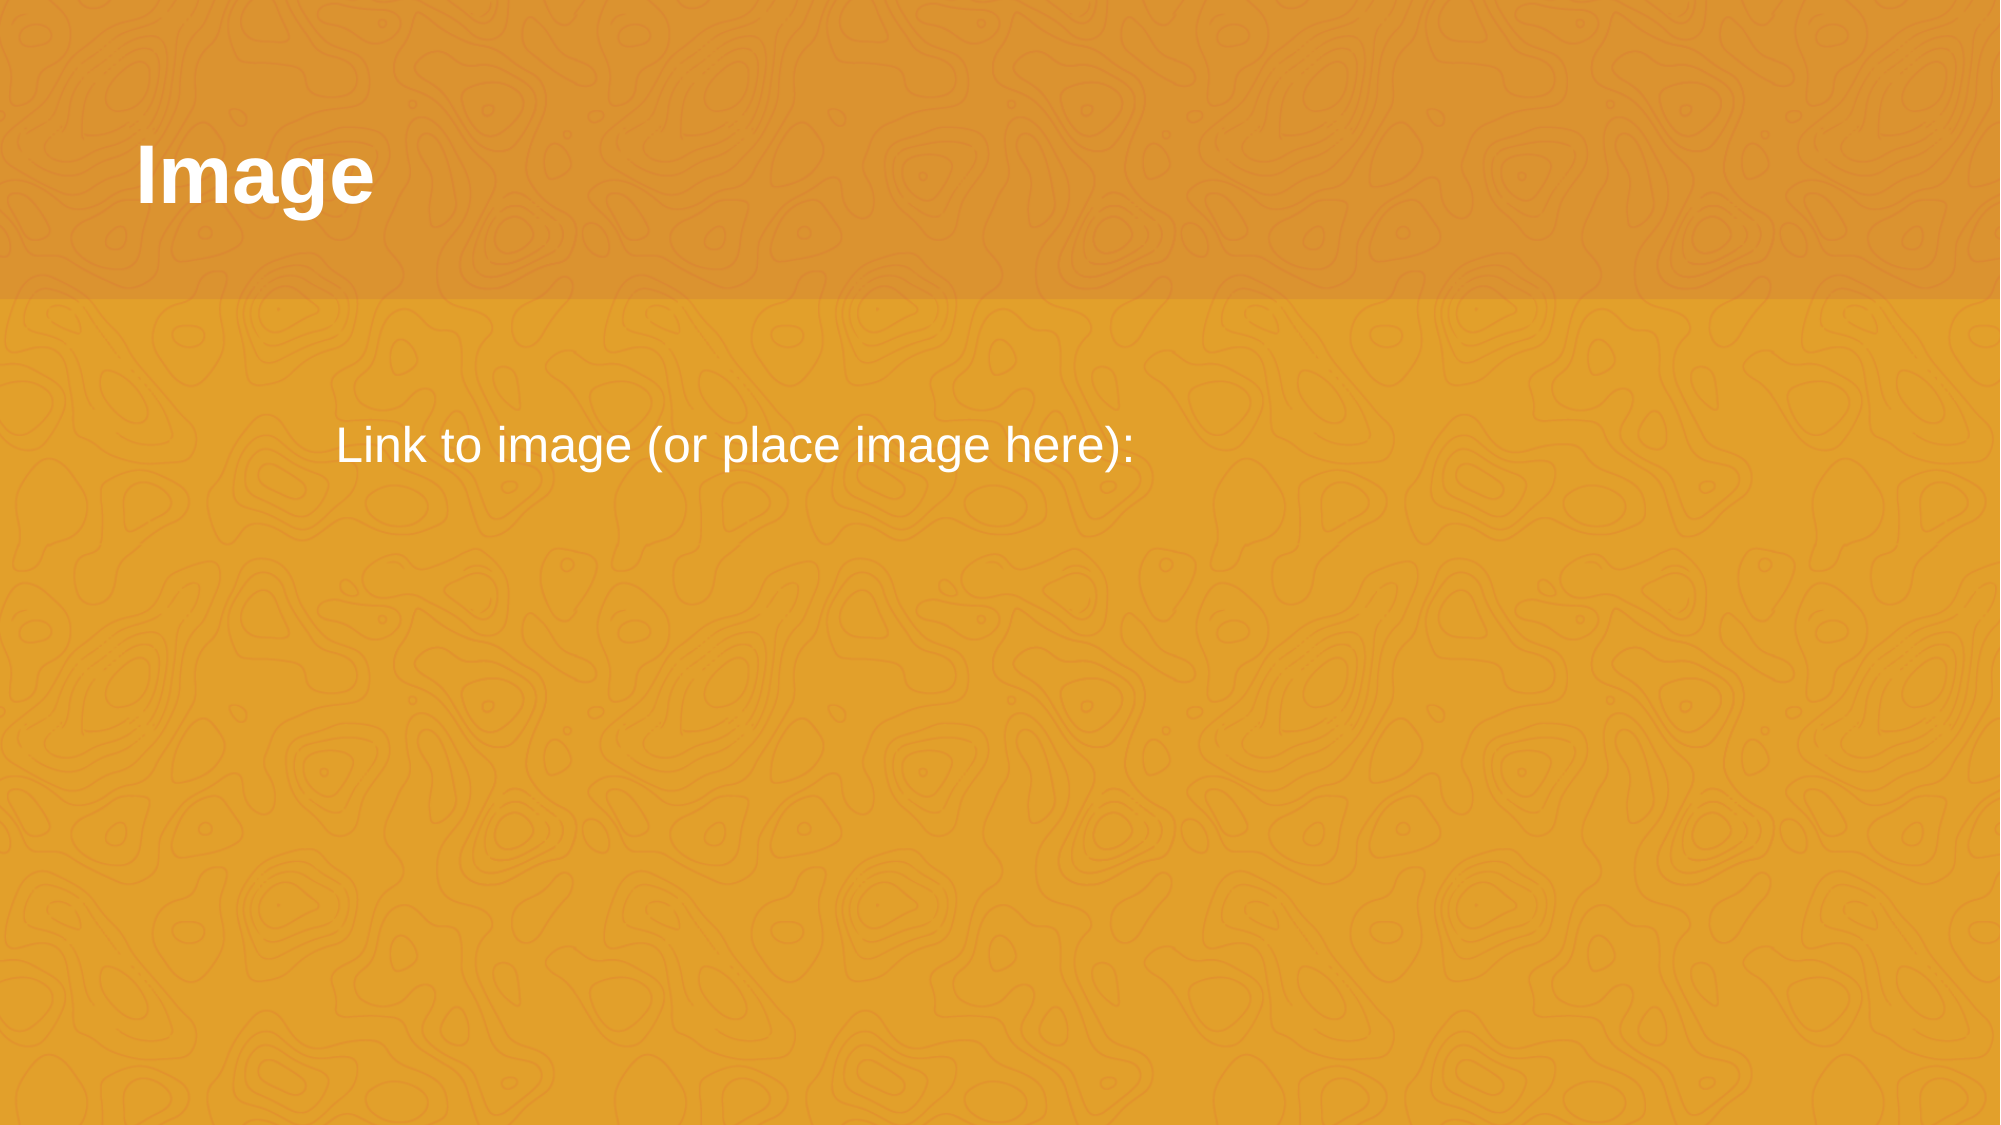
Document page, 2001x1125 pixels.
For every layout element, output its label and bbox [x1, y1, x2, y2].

text_box [0, 0, 2000, 1125]
